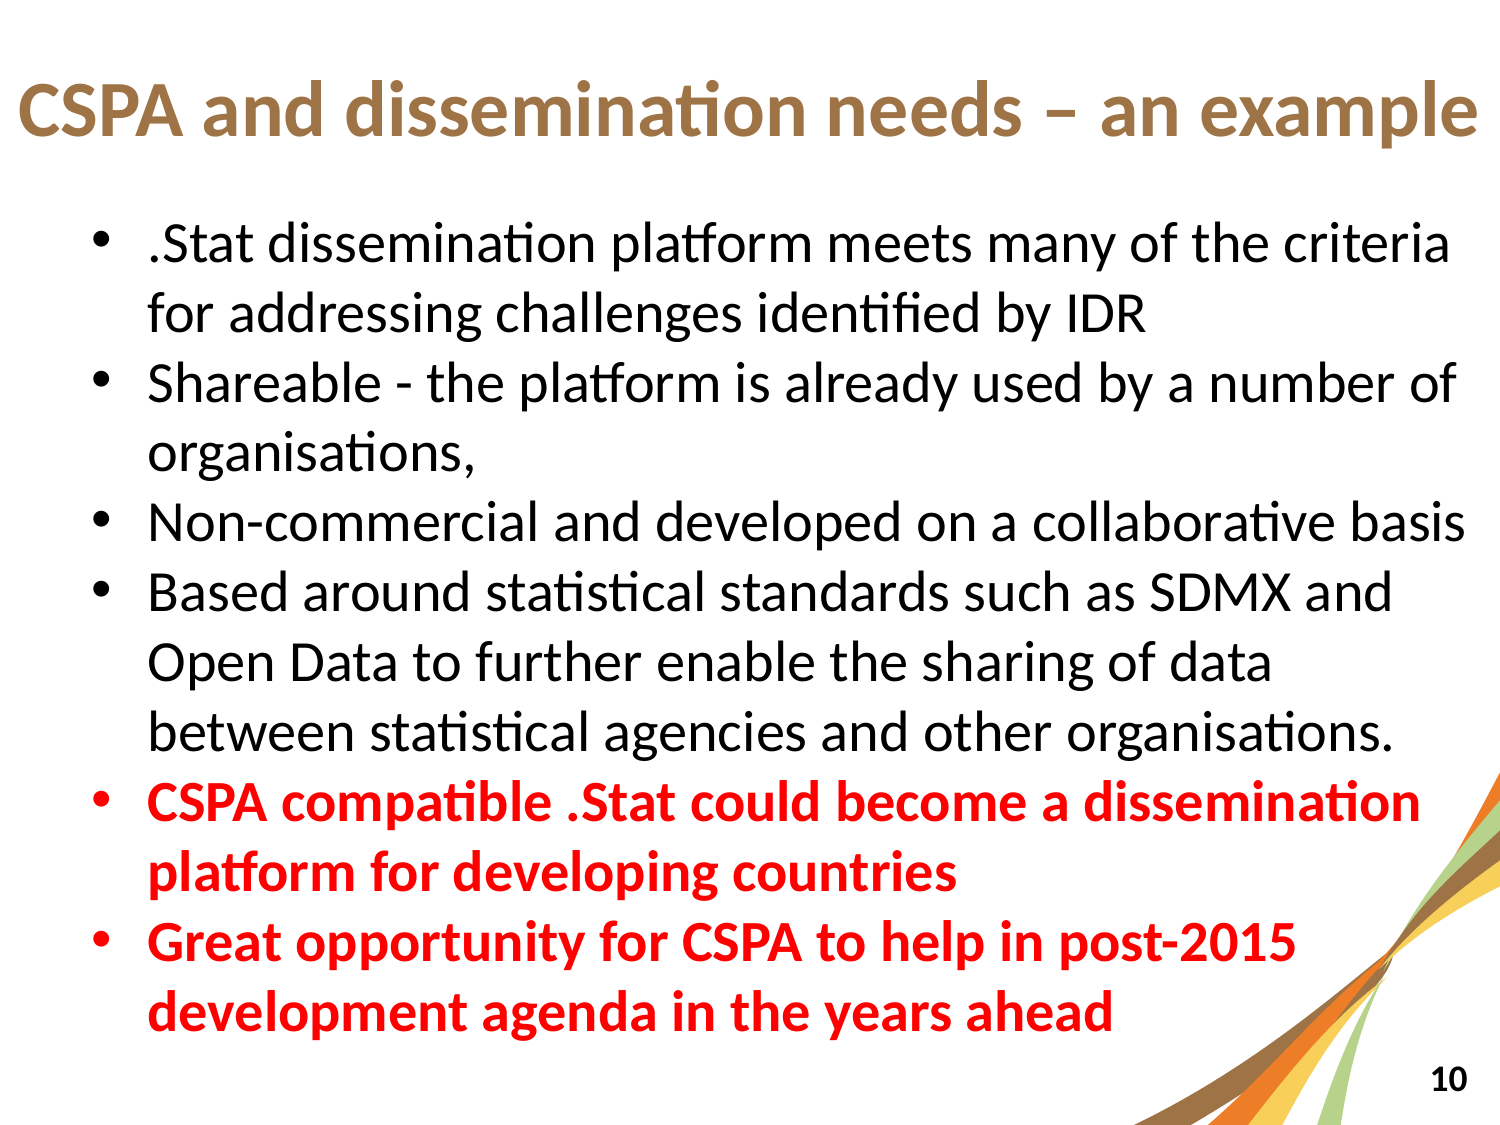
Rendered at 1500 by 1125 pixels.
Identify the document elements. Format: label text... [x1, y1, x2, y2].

text_box CSPA and dissemination needs – an example [0, 0, 1500, 208]
text_box .Stat dissemination platform meets many of the criteria for addressing challenges identified by IDR Shareable - the platform is already used by a number of organisations, Non-commercial and developed on a collaborative basis Based around statistical standards such as SDMX and Open Data to further enable the sharing of data between statistical agencies and other organisations. CSPA compatible .Stat could become a dissemination platform for developing countries Great opportunity for CSPA to help in post-2015 development agenda in the years ahead [76, 208, 1483, 917]
